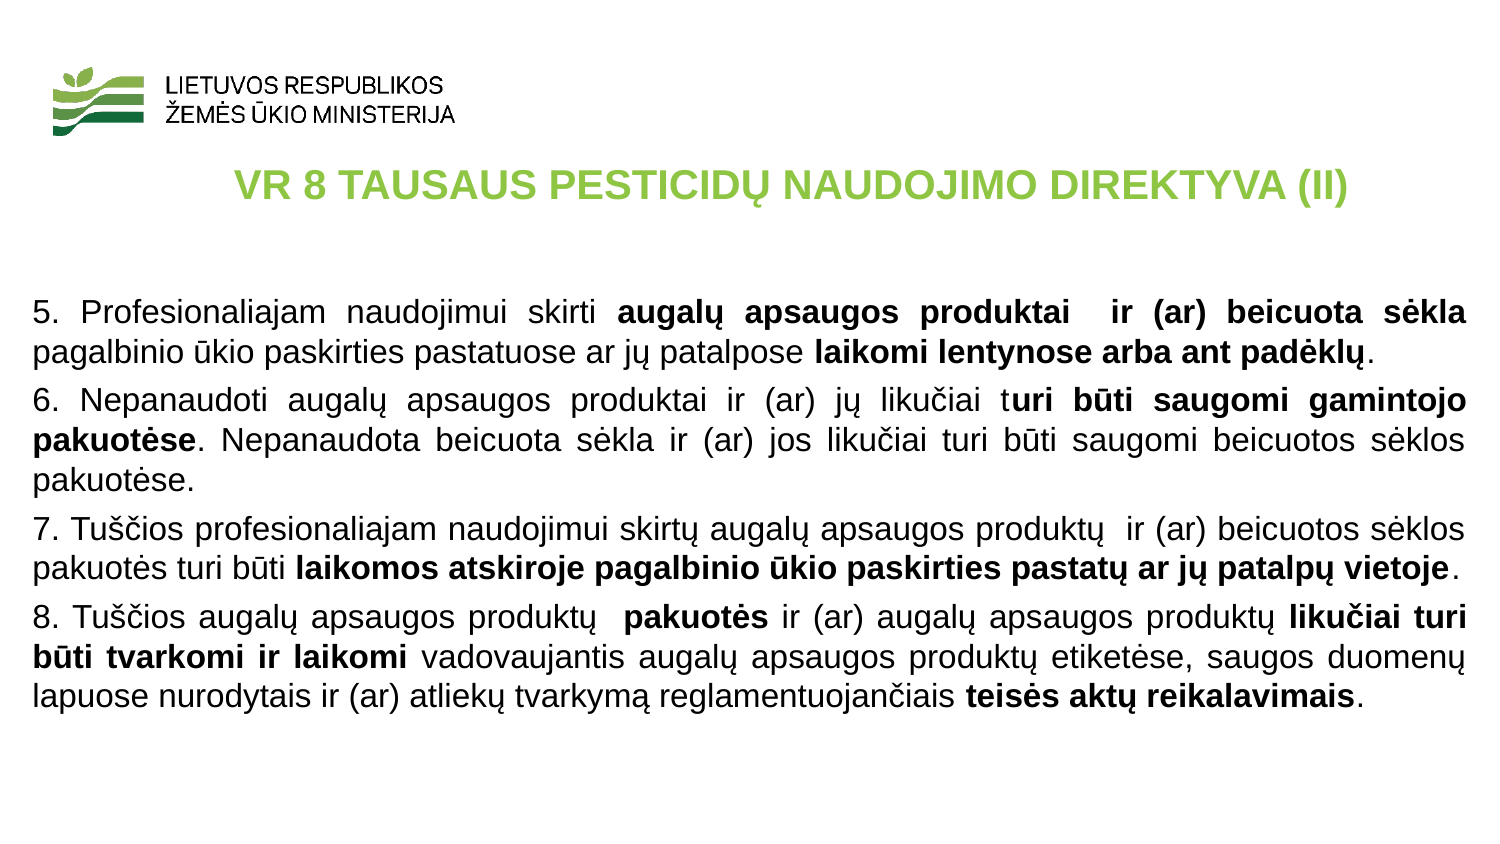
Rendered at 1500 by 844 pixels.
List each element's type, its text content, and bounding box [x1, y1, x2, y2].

text_box 5. Profesionaliajam naudojimui skirti augalų apsaugos produktai ir (ar) beicuota sėkla pagalbinio ūkio paskirties pastatuose ar jų patalpose laikomi lentynose arba ant padėklų. 6. Nepanaudoti augalų apsaugos produktai ir (ar) jų likučiai turi būti saugomi gamintojo pakuotėse. Nepanaudota beicuota sėkla ir (ar) jos likučiai turi būti saugomi beicuotos sėklos pakuotėse. 7. Tuščios profesionaliajam naudojimui skirtų augalų apsaugos produktų ir (ar) beicuotos sėklos pakuotės turi būti laikomos atskiroje pagalbinio ūkio paskirties pastatų ar jų patalpų vietoje. 8. Tuščios augalų apsaugos produktų pakuotės ir (ar) augalų apsaugos produktų likučiai turi būti tvarkomi ir laikomi vadovaujantis augalų apsaugos produktų etiketėse, saugos duomenų lapuose nurodytais ir (ar) atliekų tvarkymą reglamentuojančiais teisės aktų reikalavimais. [17, 283, 1483, 722]
picture [52, 67, 455, 137]
text_box VR 8 TAUSAUS PESTICIDŲ NAUDOJIMO DIREKTYVA (II) [194, 150, 1388, 215]
